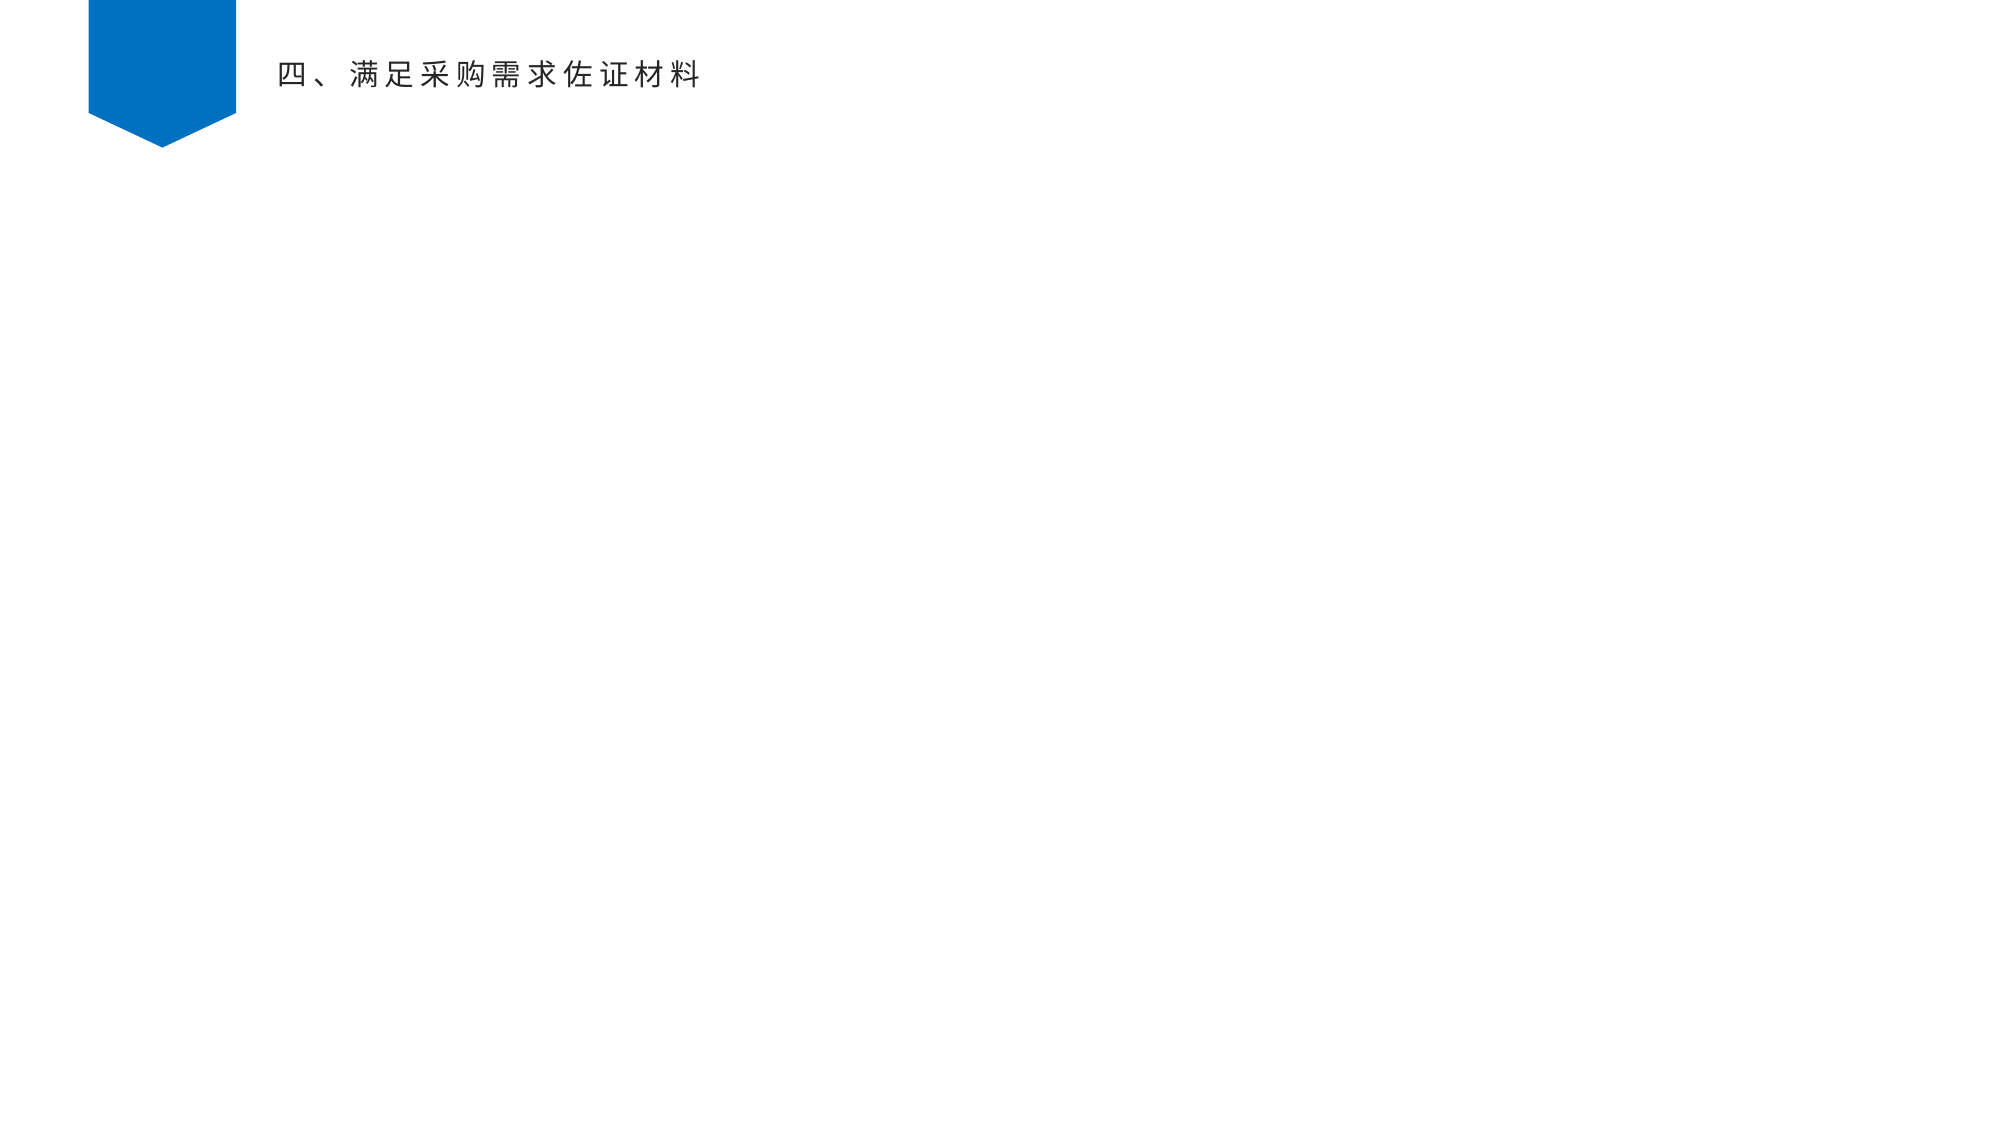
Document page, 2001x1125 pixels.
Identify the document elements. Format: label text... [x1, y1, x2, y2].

title 四、满足采购需求佐证材料 [262, 15, 1940, 132]
text_box [87, 0, 238, 149]
